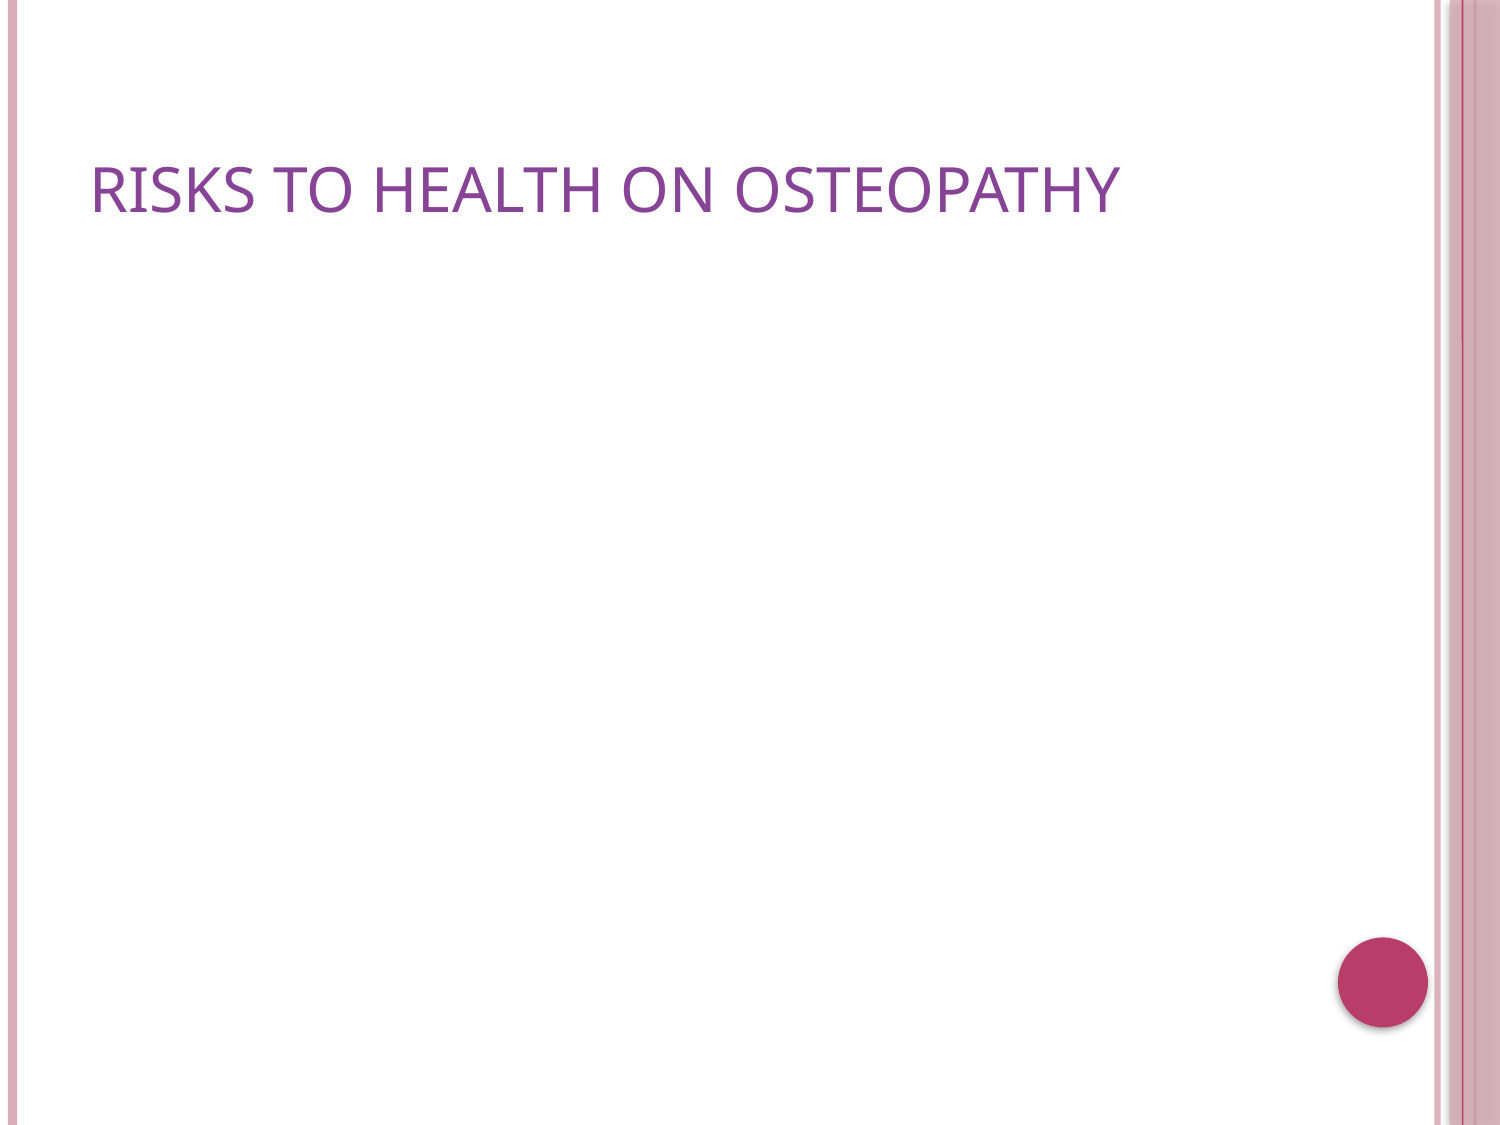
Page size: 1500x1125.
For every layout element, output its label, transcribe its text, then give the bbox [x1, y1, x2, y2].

title Risks to health on osteopathy [75, 45, 1300, 233]
